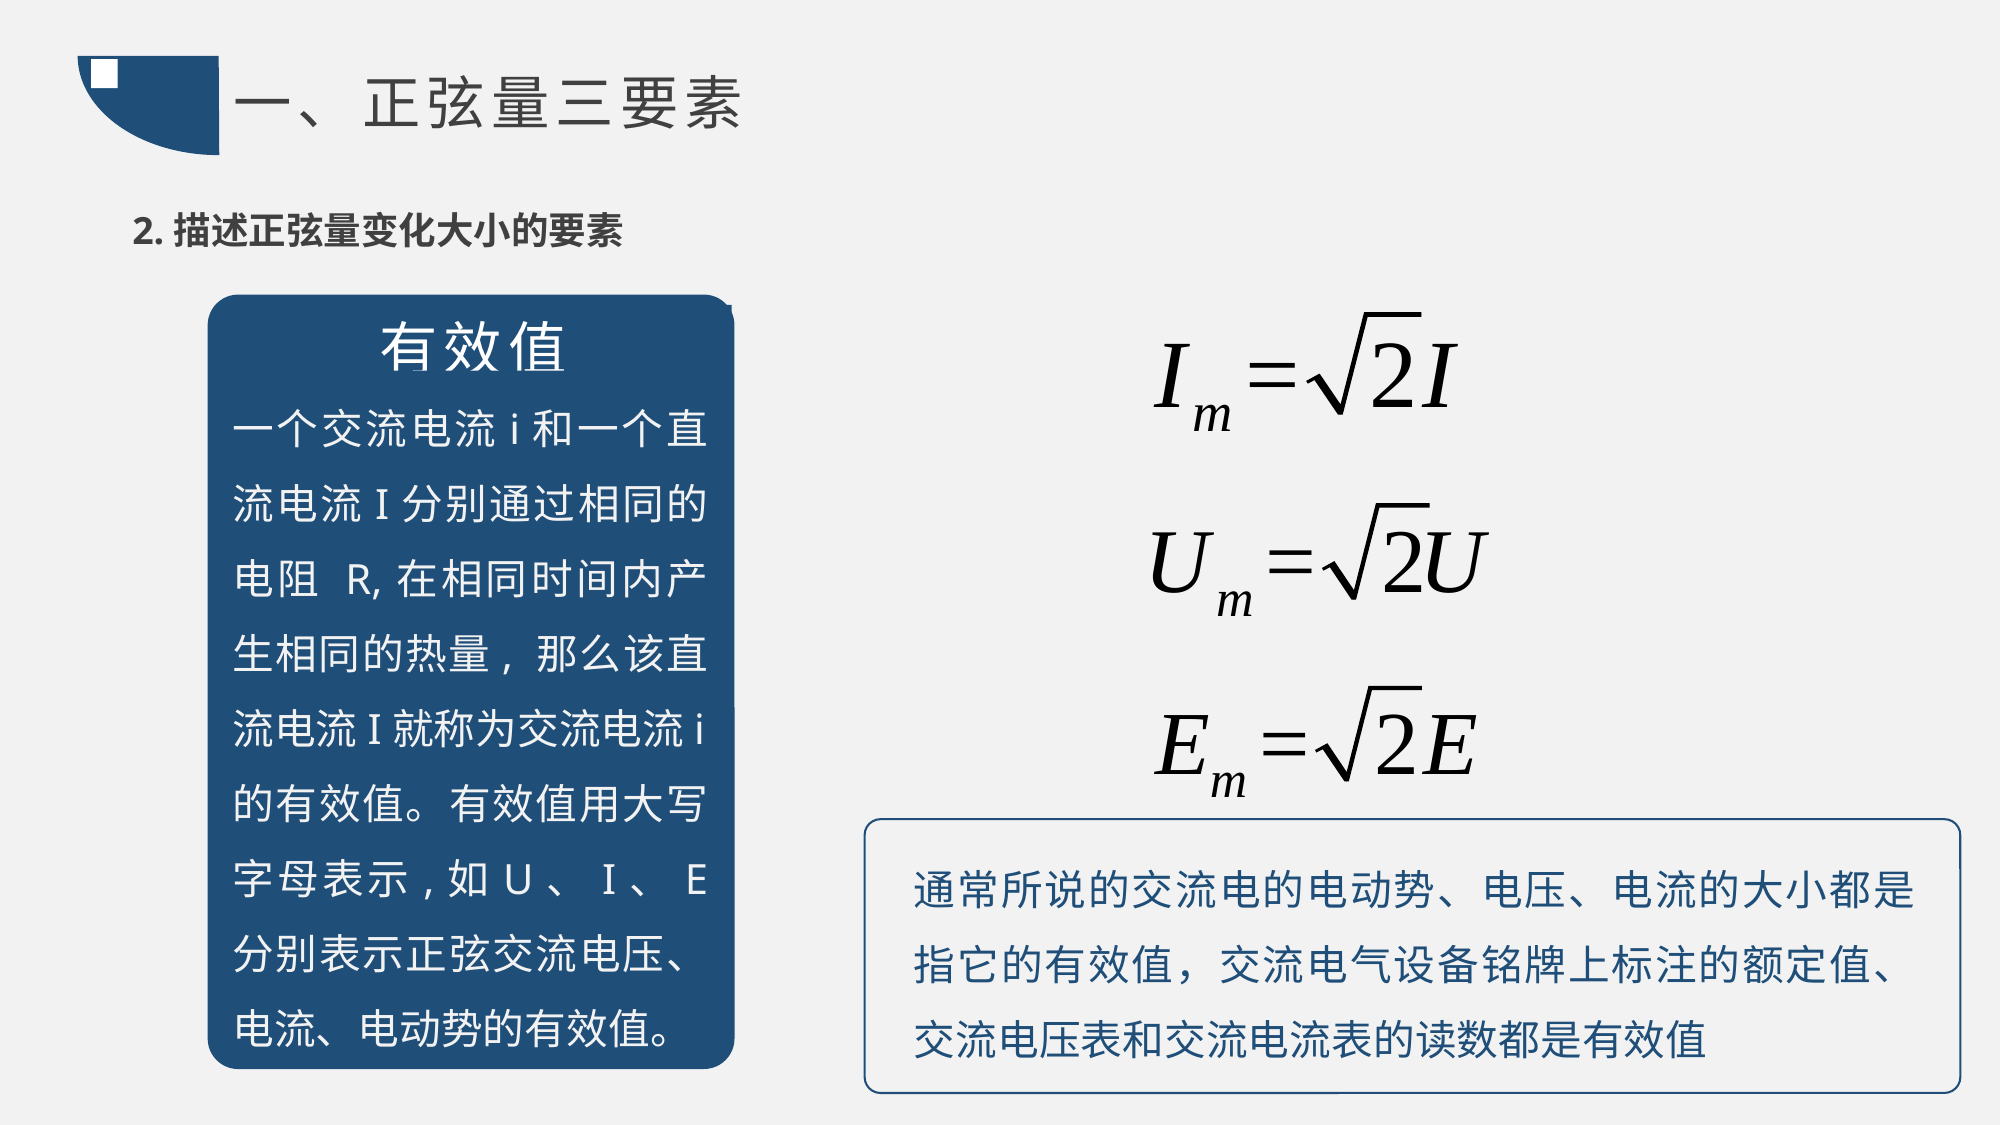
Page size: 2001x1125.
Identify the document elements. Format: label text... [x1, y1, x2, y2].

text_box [1138, 486, 1515, 638]
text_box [207, 294, 735, 1070]
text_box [1138, 669, 1497, 819]
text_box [864, 819, 1961, 1093]
text_box 2.描述正弦量变化大小的要素 [117, 199, 1070, 260]
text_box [77, 0, 925, 156]
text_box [1137, 294, 1484, 455]
